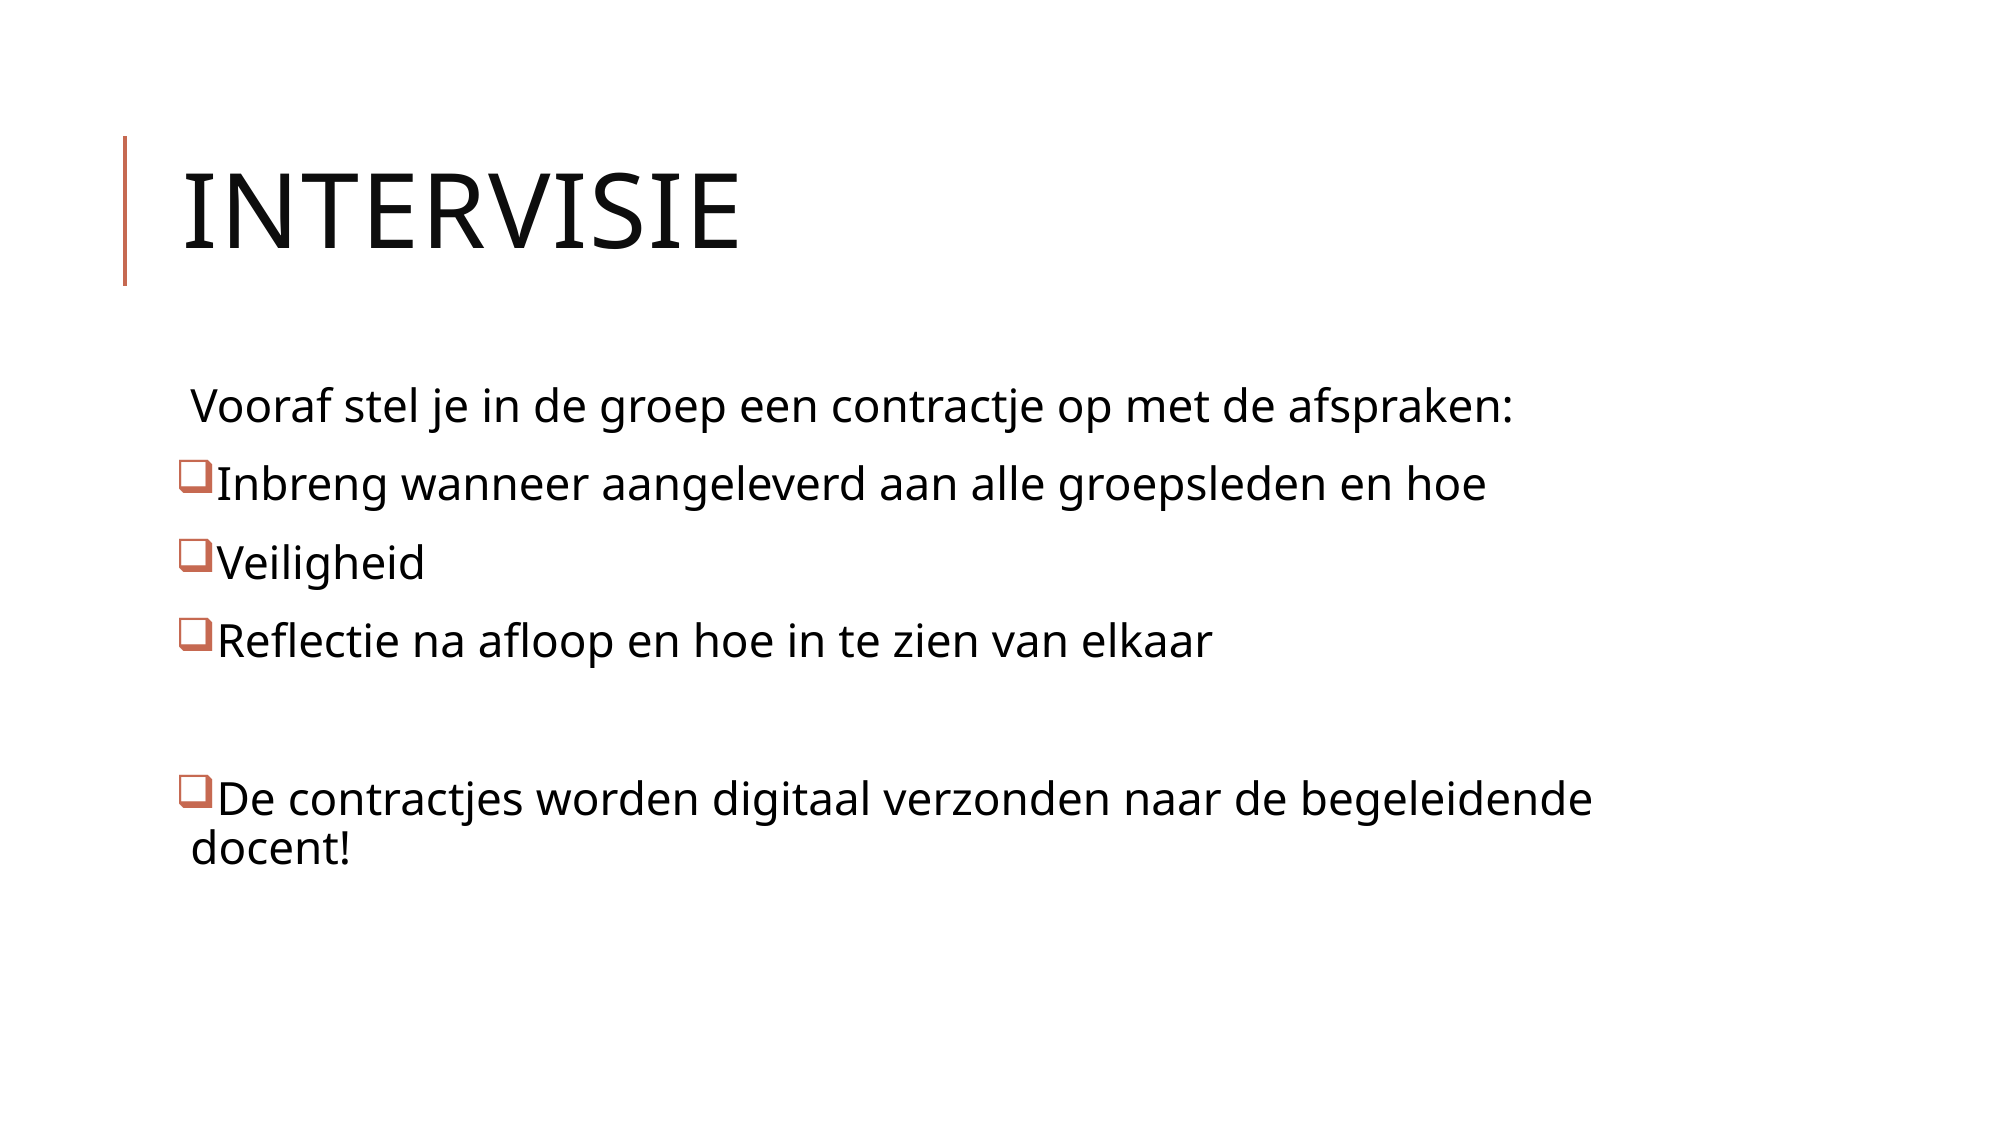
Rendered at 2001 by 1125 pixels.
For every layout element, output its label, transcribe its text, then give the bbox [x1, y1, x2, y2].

title Intervisie [168, 96, 1763, 342]
list Vooraf stel je in de groep een contractje op met de afspraken: Inbreng wanneer aangeleverd aan alle groepsleden en hoe Veiligheid Reflectie na afloop en hoe in te zien van elkaar De contractjes worden digitaal verzonden naar de begeleidende docent! [168, 375, 1763, 1035]
